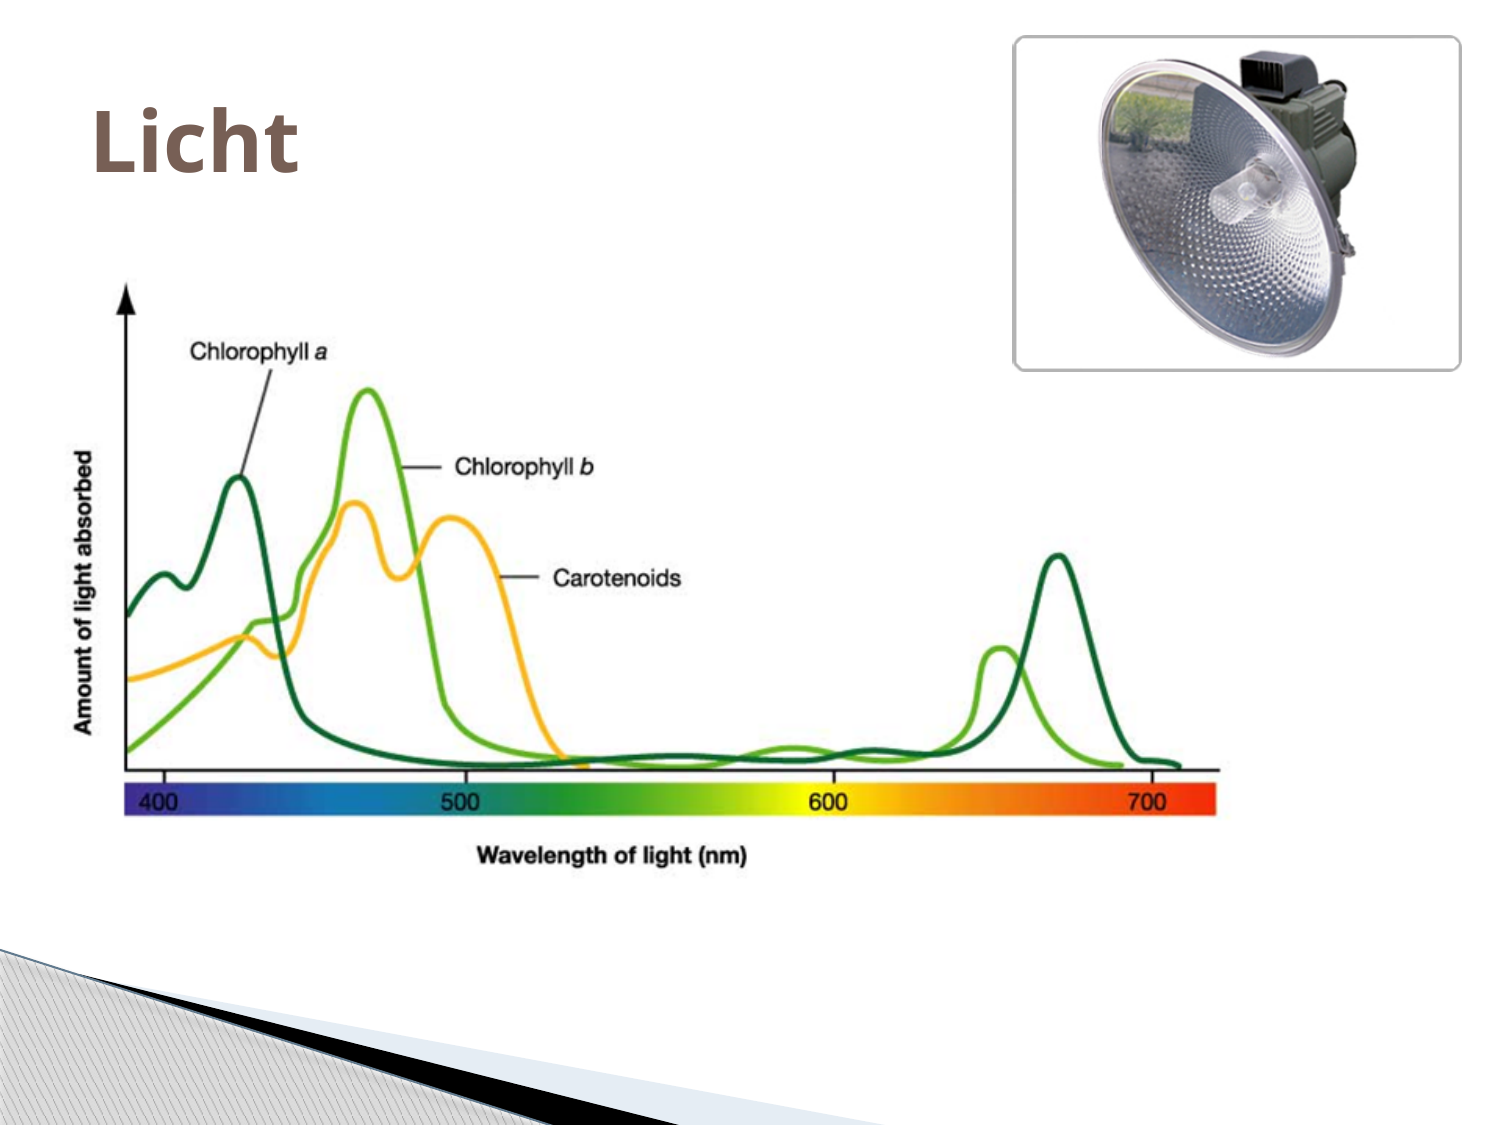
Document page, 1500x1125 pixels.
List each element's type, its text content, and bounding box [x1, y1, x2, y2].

title Licht [75, 45, 1006, 136]
picture [54, 34, 1462, 924]
